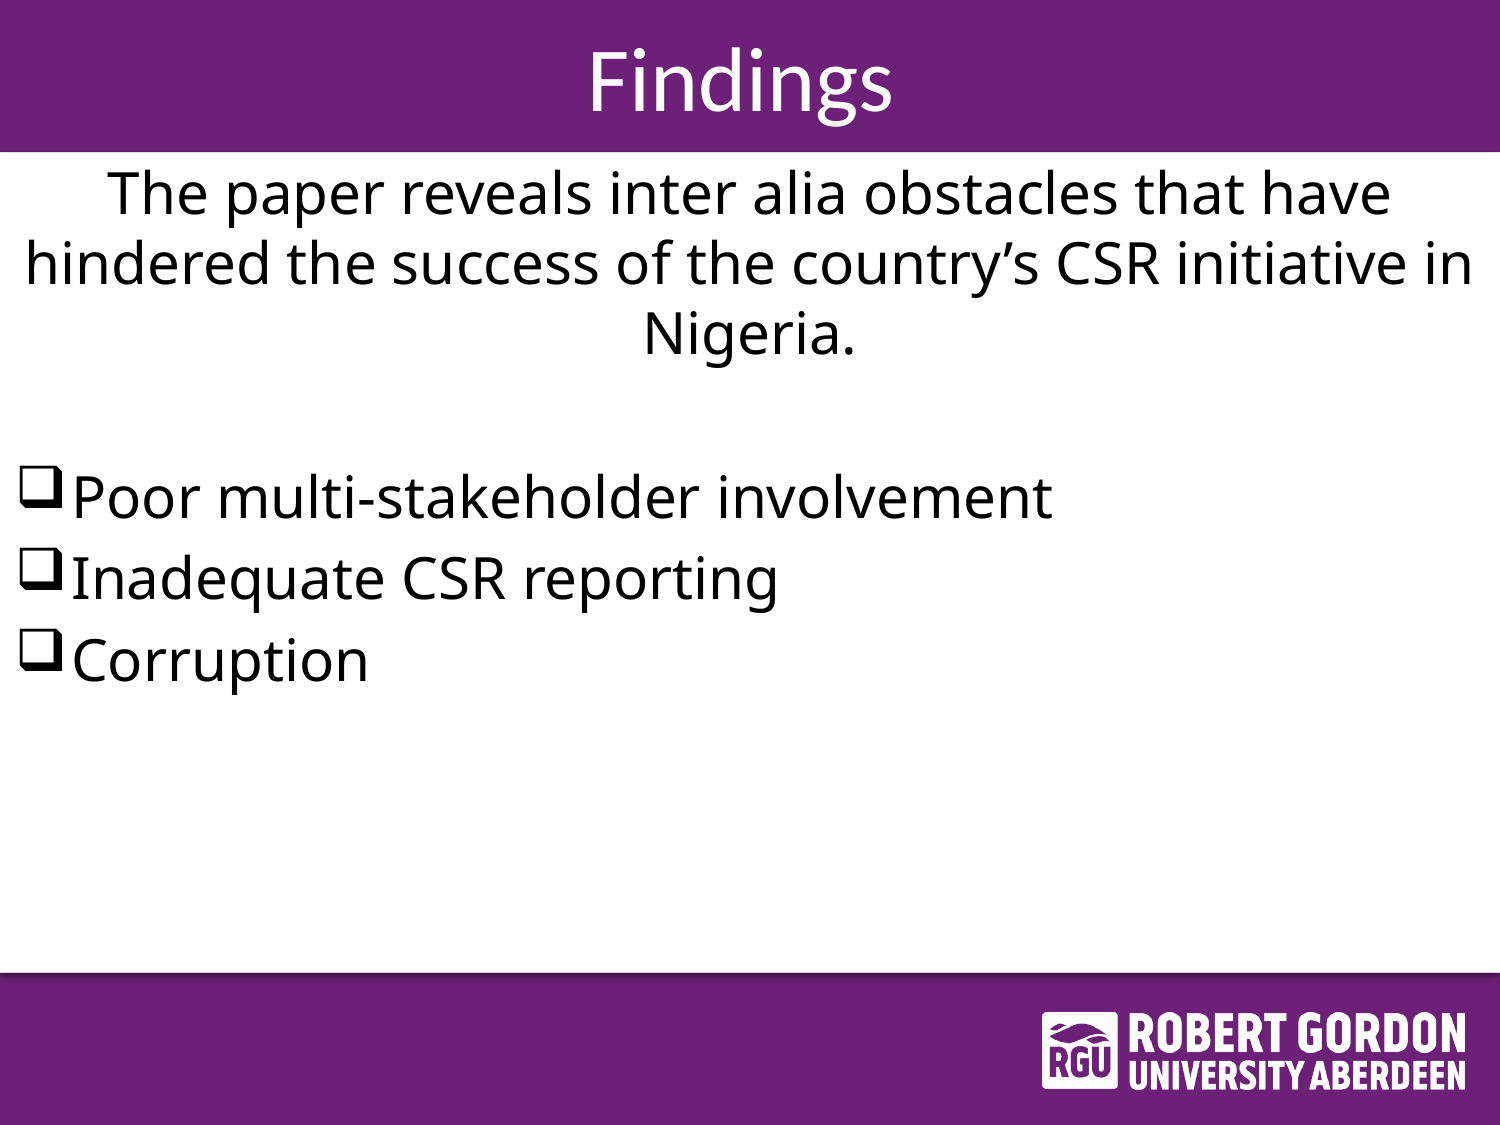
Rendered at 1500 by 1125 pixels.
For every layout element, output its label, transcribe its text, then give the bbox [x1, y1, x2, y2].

list The paper reveals inter alia obstacles that have hindered the success of the country’s CSR initiative in Nigeria. Poor multi-stakeholder involvement Inadequate CSR reporting Corruption [0, 148, 1500, 964]
title Findings [0, 0, 1483, 148]
picture [1042, 1012, 1465, 1090]
